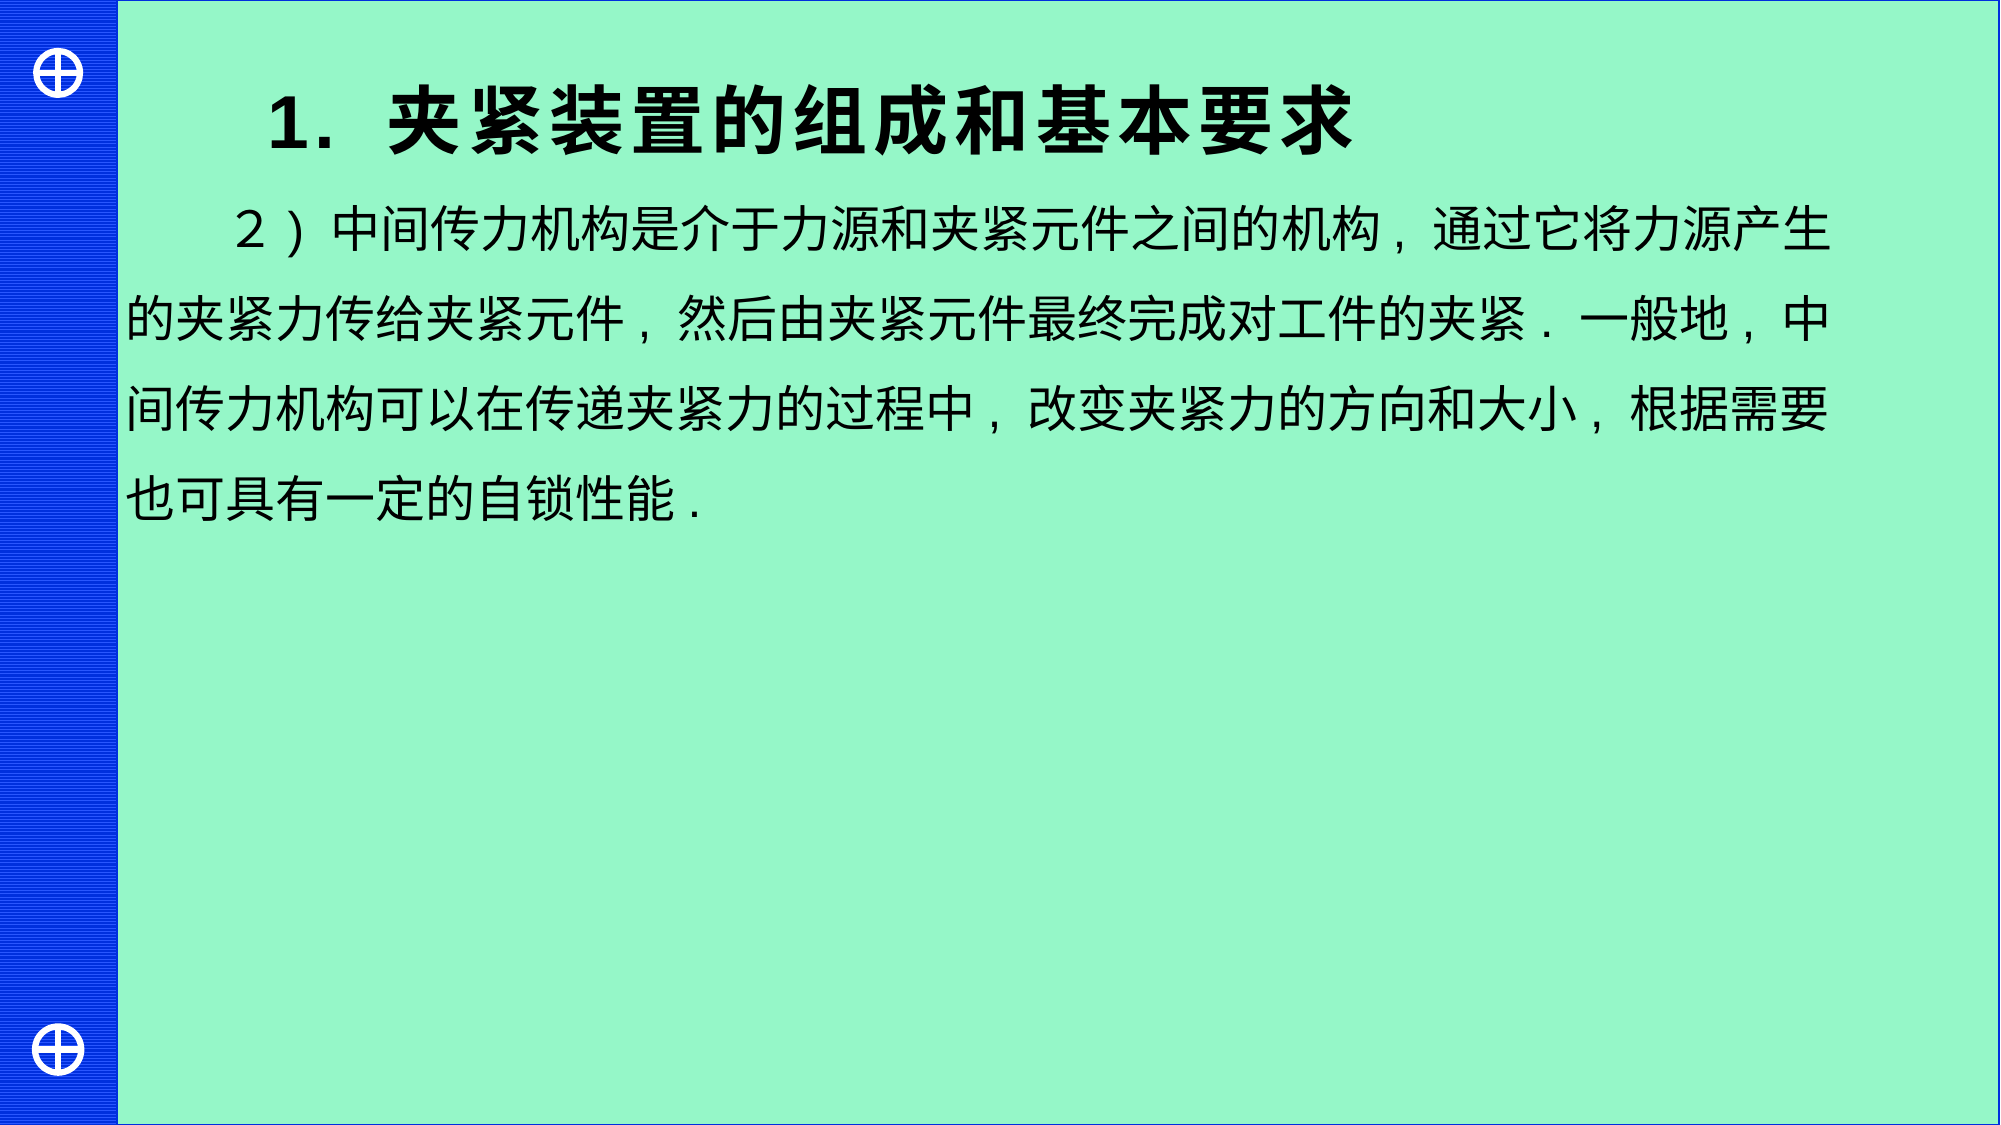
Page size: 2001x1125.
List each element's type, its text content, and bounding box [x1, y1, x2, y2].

text_box ２) 中间传力机构是介于力源和夹紧元件之间的机构, 通过它将力源产生的夹紧力传给夹紧元件, 然后由夹紧元件最终完成对工件的夹紧. 一般地, 中间传力机构可以在传递夹紧力的过程中, 改变夹紧力的方向和大小, 根据需要也可具有一定的自锁性能. [111, 160, 1880, 640]
text_box 1. 夹紧装置的组成和基本要求 [144, 50, 1432, 160]
